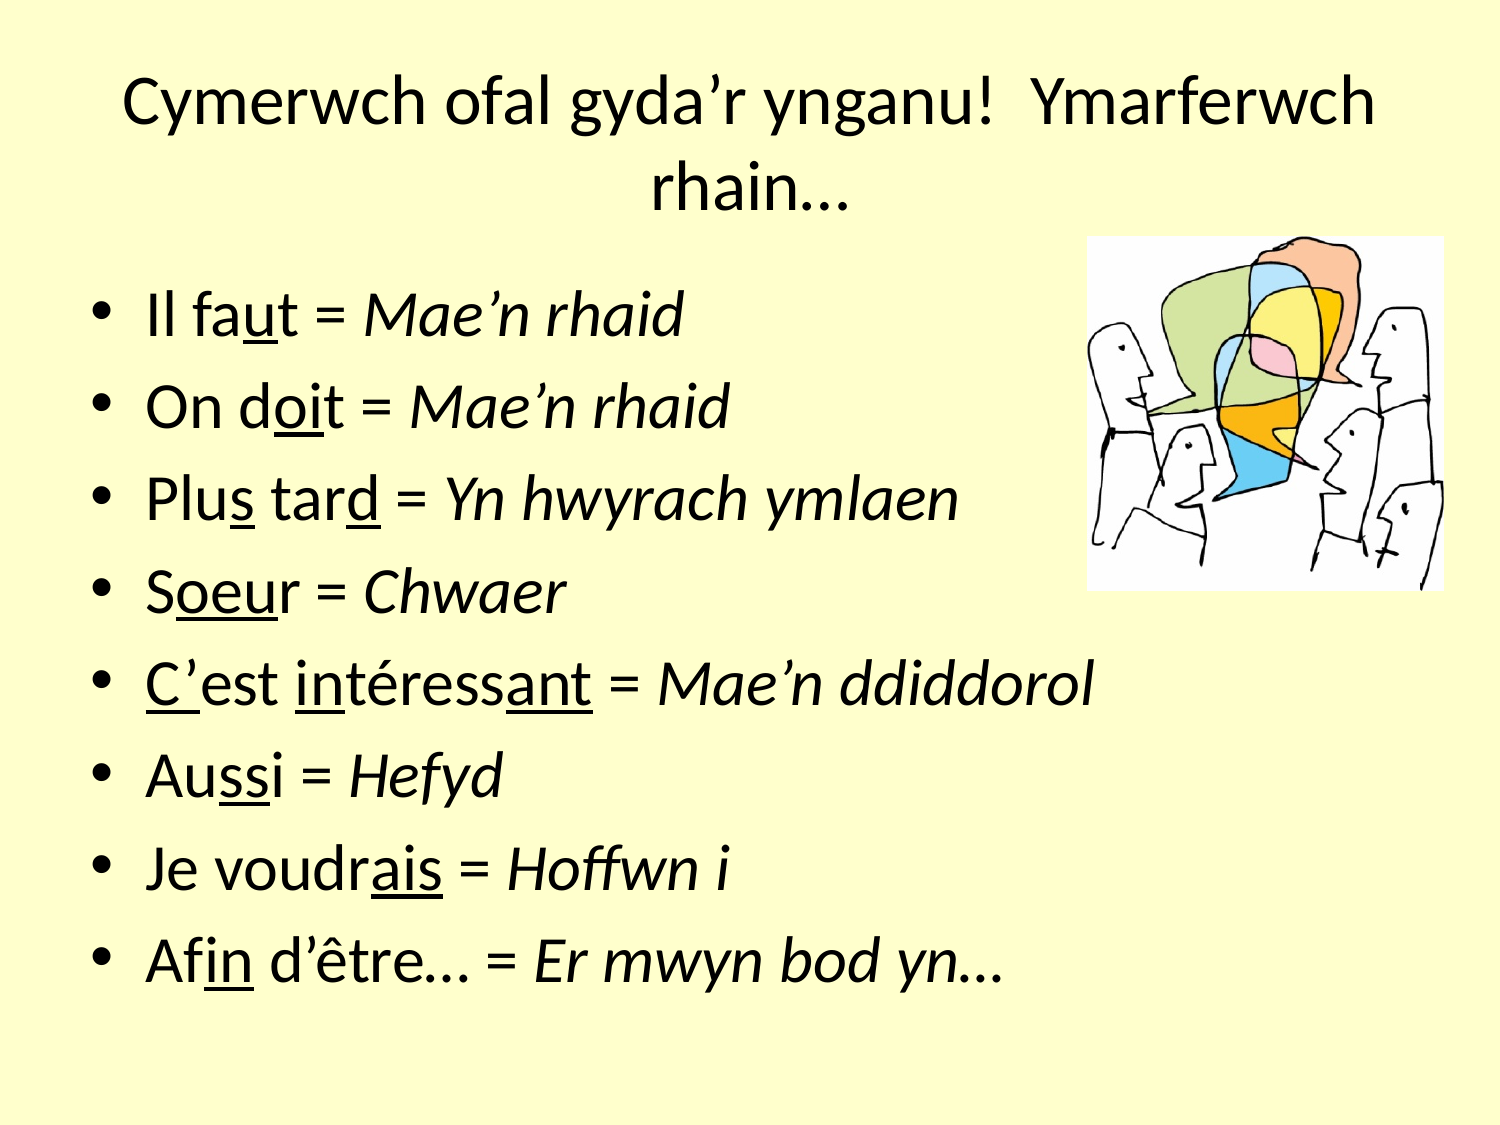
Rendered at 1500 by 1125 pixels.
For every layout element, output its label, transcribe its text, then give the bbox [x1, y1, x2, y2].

list Il faut = Mae’n rhaid On doit = Mae’n rhaid Plus tard = Yn hwyrach ymlaen Soeur = Chwaer C’est intéressant = Mae’n ddiddorol Aussi = Hefyd Je voudrais = Hoffwn i Afin d’être… = Er mwyn bod yn… [75, 262, 1425, 1005]
picture [1087, 235, 1445, 592]
title Cymerwch ofal gyda’r ynganu! Ymarferwch rhain… [75, 45, 1425, 233]
